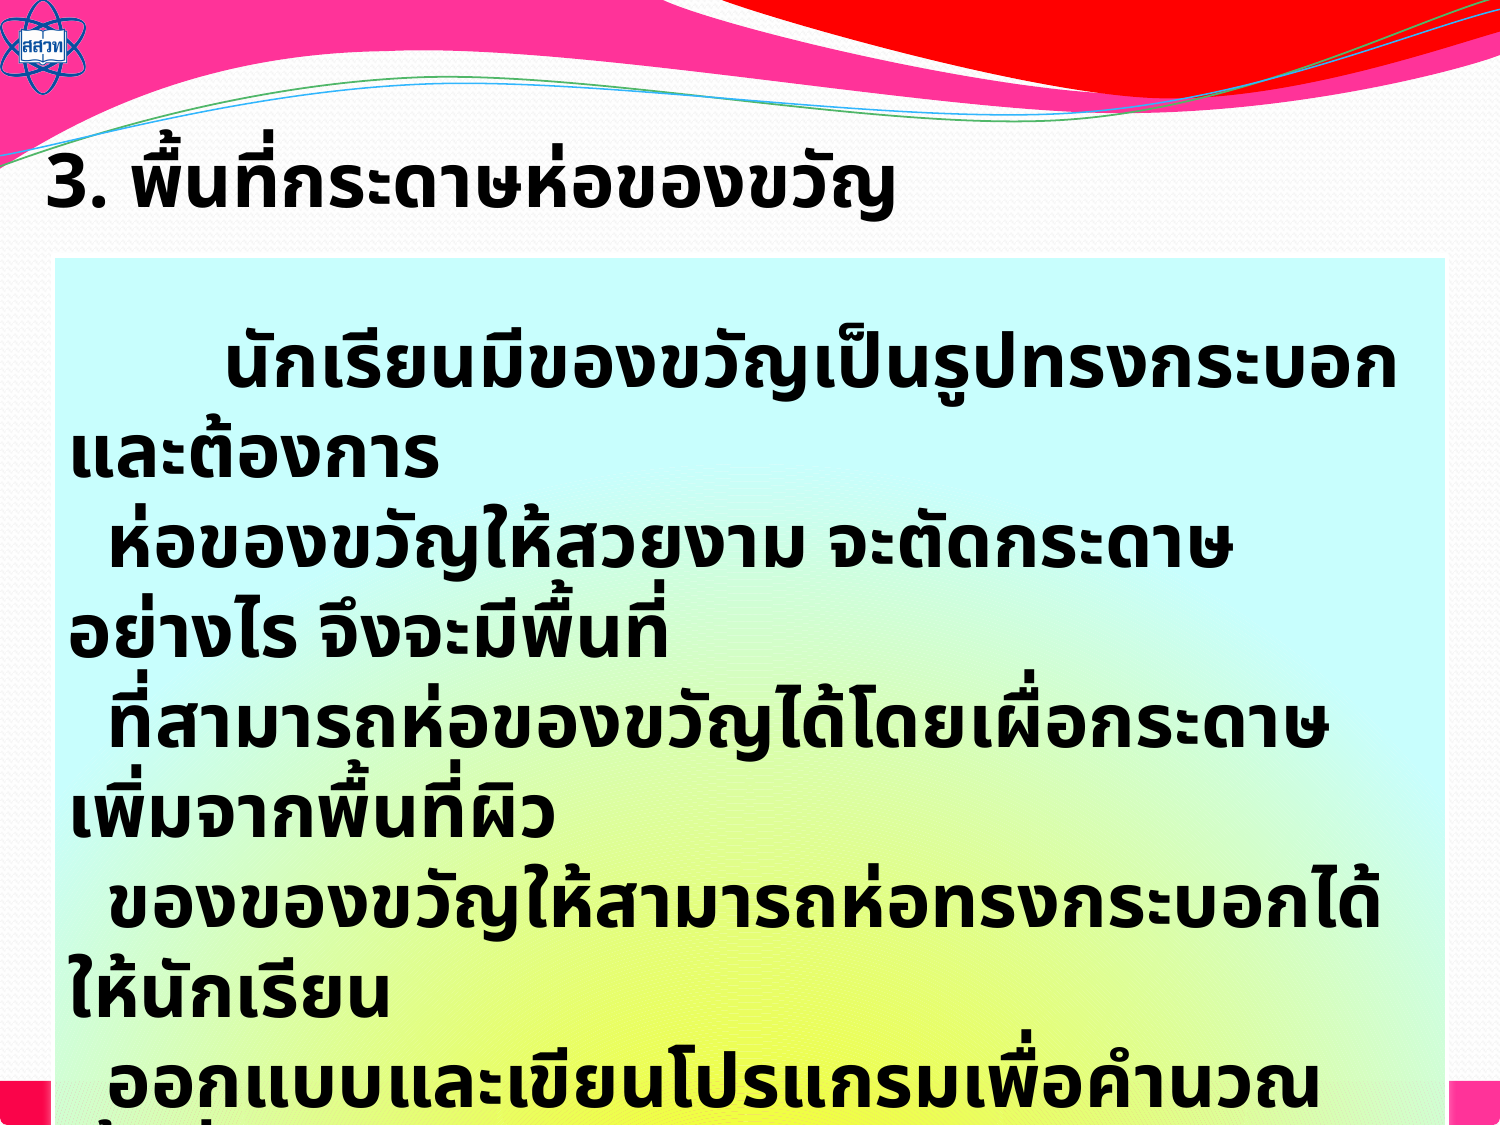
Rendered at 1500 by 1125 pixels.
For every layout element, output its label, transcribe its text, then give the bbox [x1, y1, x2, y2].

text_box นักเรียนมีของขวัญเป็นรูปทรงกระบอก และต้องการ ห่อของขวัญให้สวยงาม จะตัดกระดาษอย่างไร จึงจะมีพื้นที่ ที่สามารถห่อของขวัญได้โดยเผื่อกระดาษเพิ่มจากพื้นที่ผิว ของของขวัญให้สามารถห่อทรงกระบอกได้ ให้นักเรียน ออกแบบและเขียนโปรแกรมเพื่อคำนวณพื้นที่ผิว ทรงกระบอก ตามขั้นตอนการแก้ปัญหา [52, 255, 1448, 1125]
text_box 3. พื้นที่กระดาษห่อของขวัญ [30, 125, 915, 231]
picture [0, 0, 86, 95]
